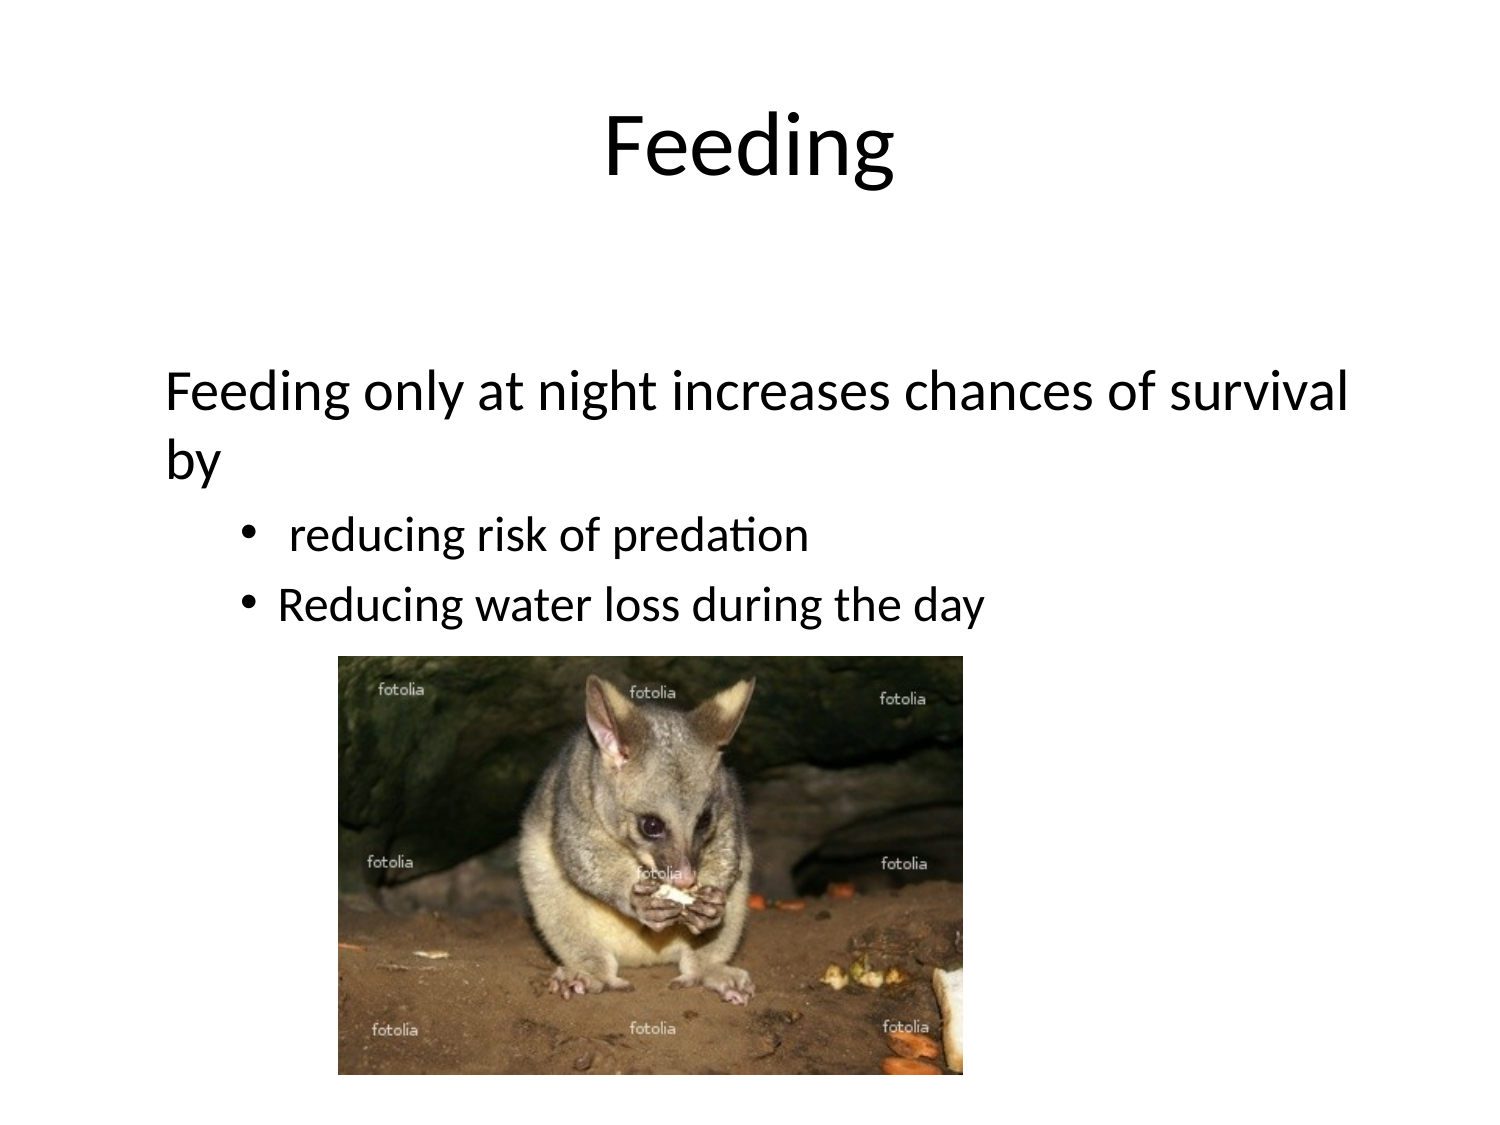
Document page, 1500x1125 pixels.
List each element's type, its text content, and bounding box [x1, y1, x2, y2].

list Feeding only at night increases chances of survival by reducing risk of predation Reducing water loss during the day [75, 262, 1425, 1005]
title Feeding [75, 45, 1425, 233]
picture [337, 656, 964, 1075]
